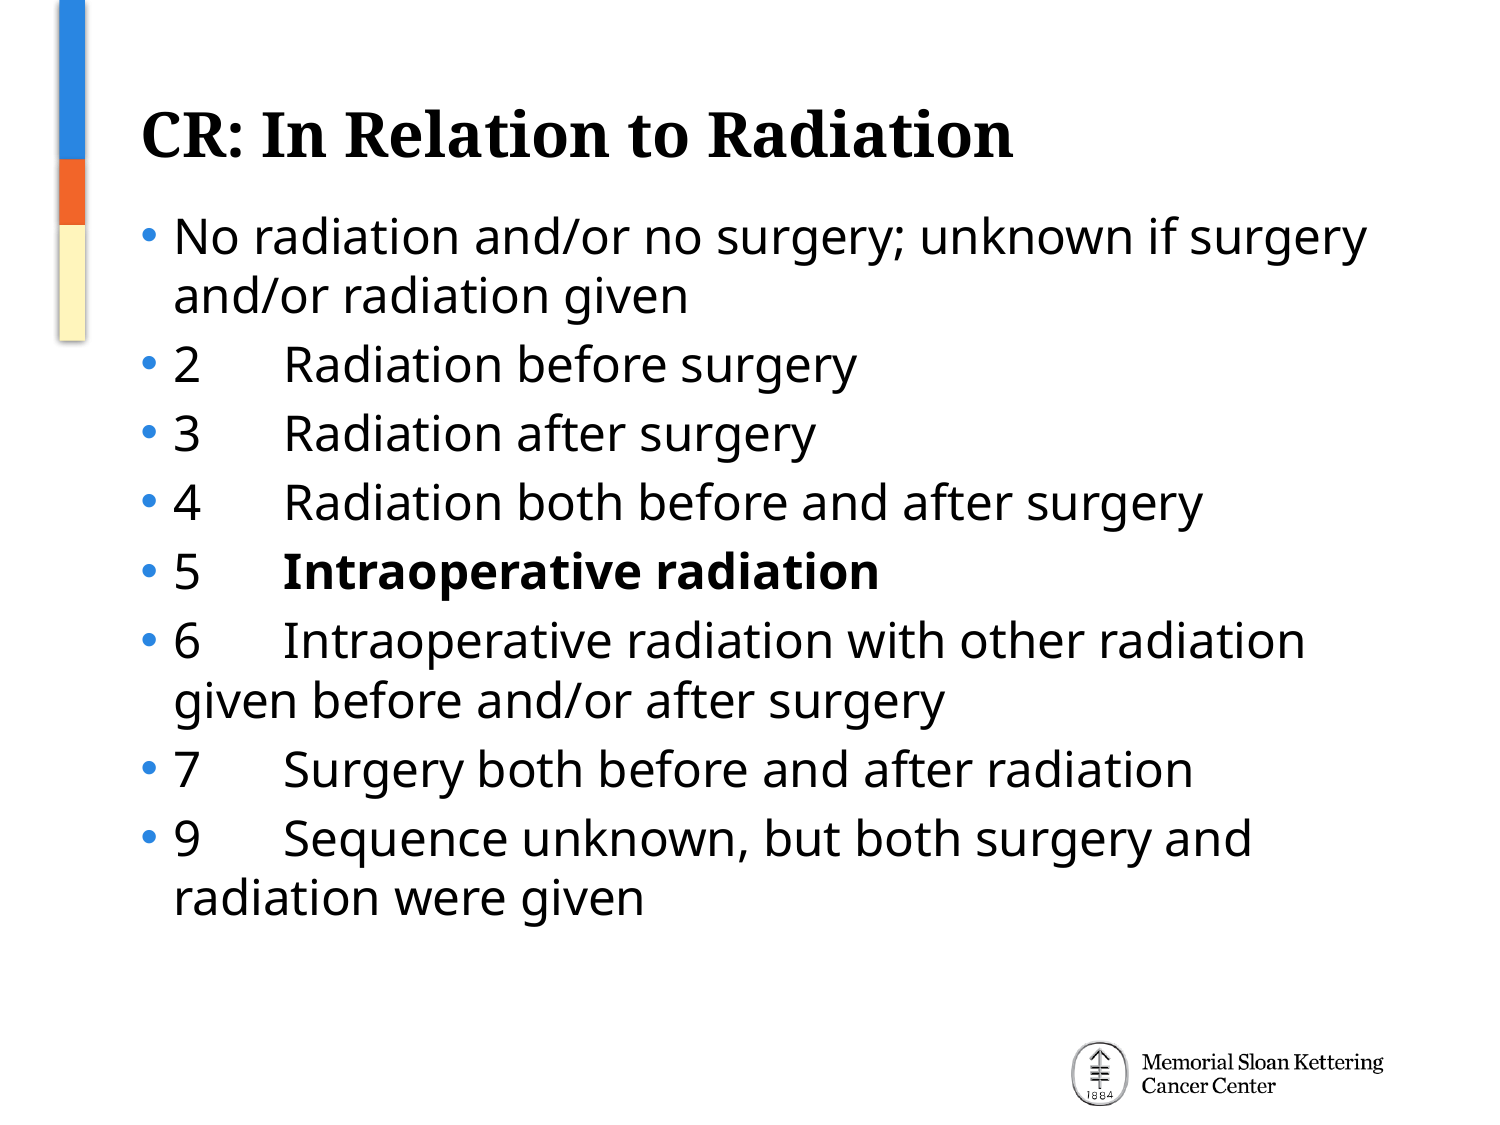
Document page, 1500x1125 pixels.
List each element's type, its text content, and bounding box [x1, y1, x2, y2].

list No radiation and/or no surgery; unknown if surgery and/or radiation given 2 Radiation before surgery 3 Radiation after surgery 4 Radiation both before and after surgery 5 Intraoperative radiation 6 Intraoperative radiation with other radiation given before and/or after surgery 7 Surgery both before and after radiation 9 Sequence unknown, but both surgery and radiation were given [125, 197, 1386, 940]
title CR: In Relation to Radiation [125, 48, 1386, 178]
